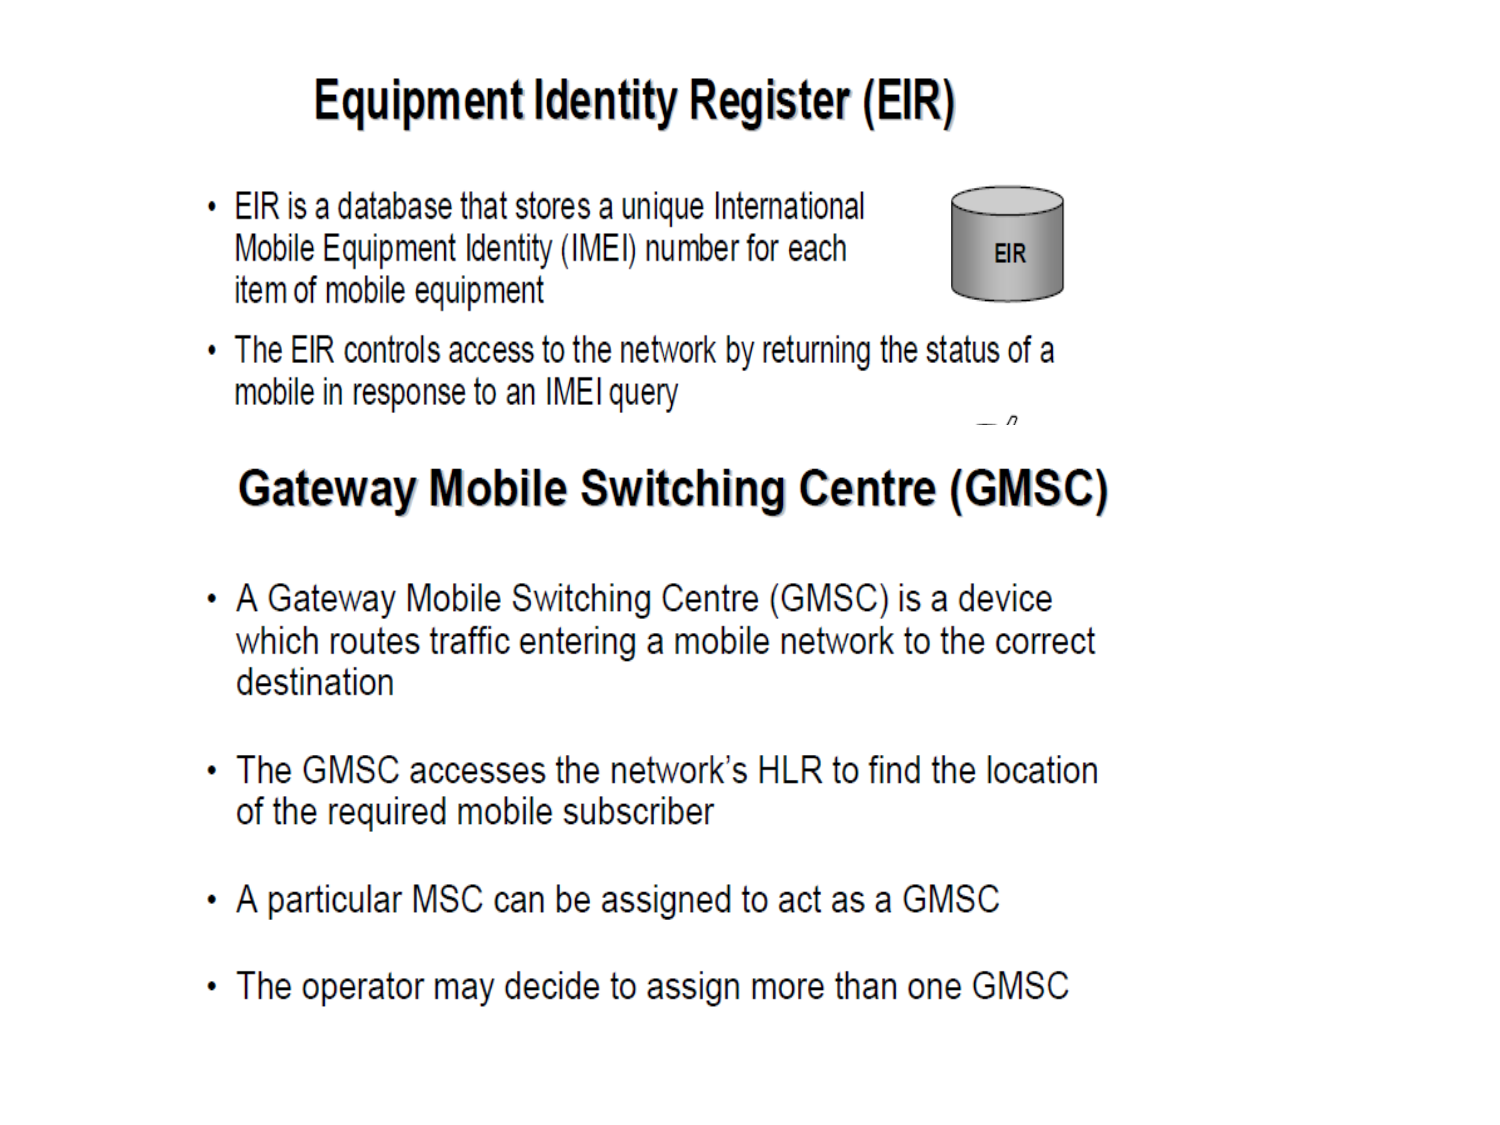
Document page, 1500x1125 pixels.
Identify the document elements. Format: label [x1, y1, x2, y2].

picture [174, 62, 1138, 426]
picture [174, 449, 1176, 1013]
